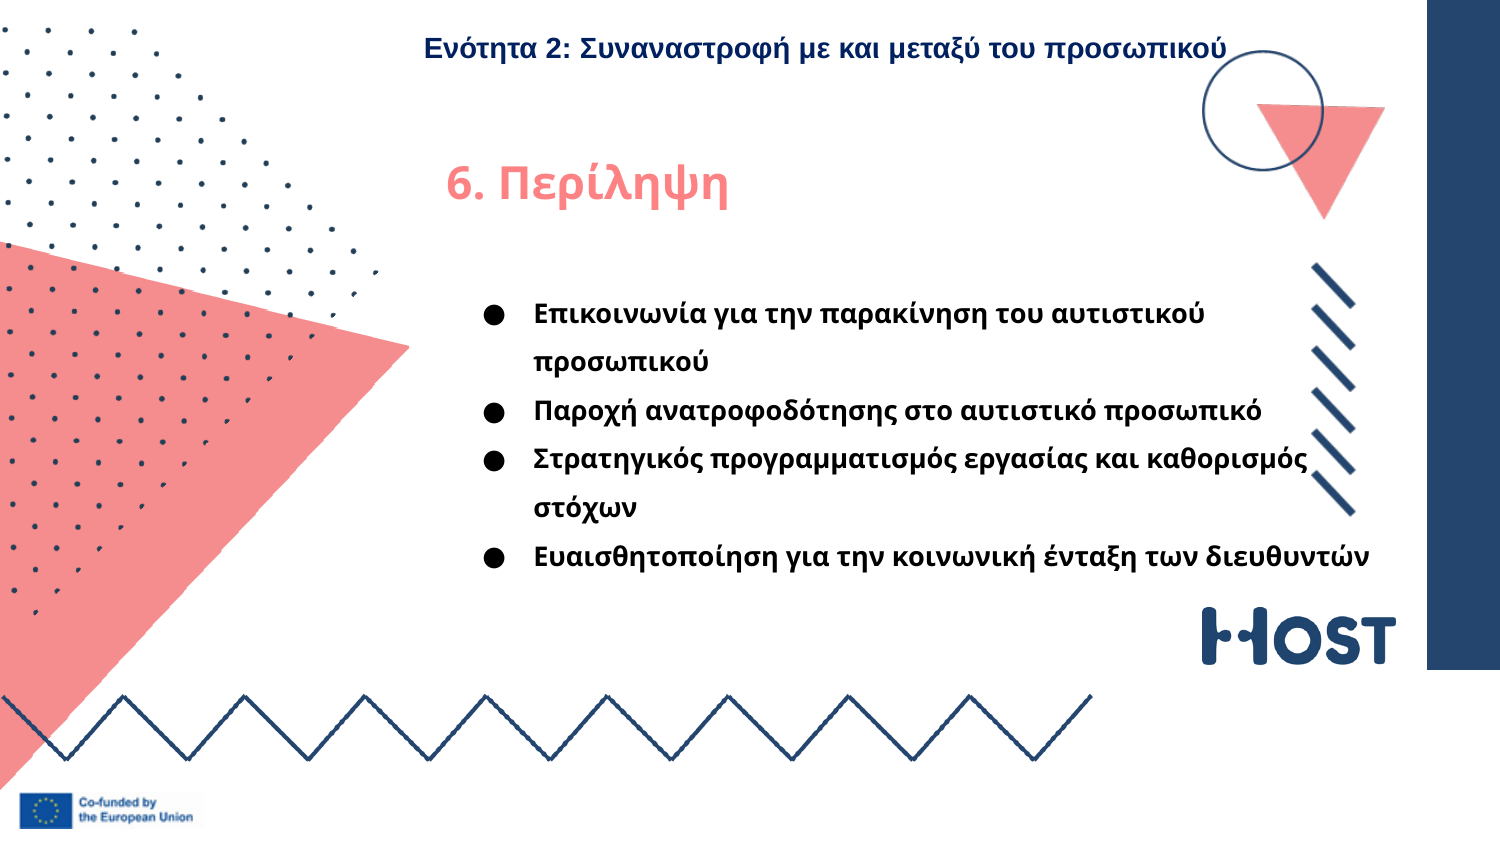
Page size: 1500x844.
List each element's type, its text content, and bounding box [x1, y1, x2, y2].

list Επικοινωνία για την παρακίνηση του αυτιστικού προσωπικού Παροχή ανατροφοδότησης στο αυτιστικό προσωπικό Στρατηγικός προγραμματισμός εργασίας και καθορισμός στόχων Ευαισθητοποίηση για την κοινωνική ένταξη των διευθυντών [443, 265, 1389, 655]
picture [1202, 607, 1396, 665]
picture [1202, 50, 1385, 220]
text_box Ενότητα 2: Συναναστροφή με και μεταξύ του προσωπικού [408, 10, 1256, 68]
picture [1427, 0, 1500, 670]
picture [0, 23, 1093, 844]
text_box 6. Περίληψη [431, 139, 1237, 253]
picture [1310, 261, 1357, 265]
